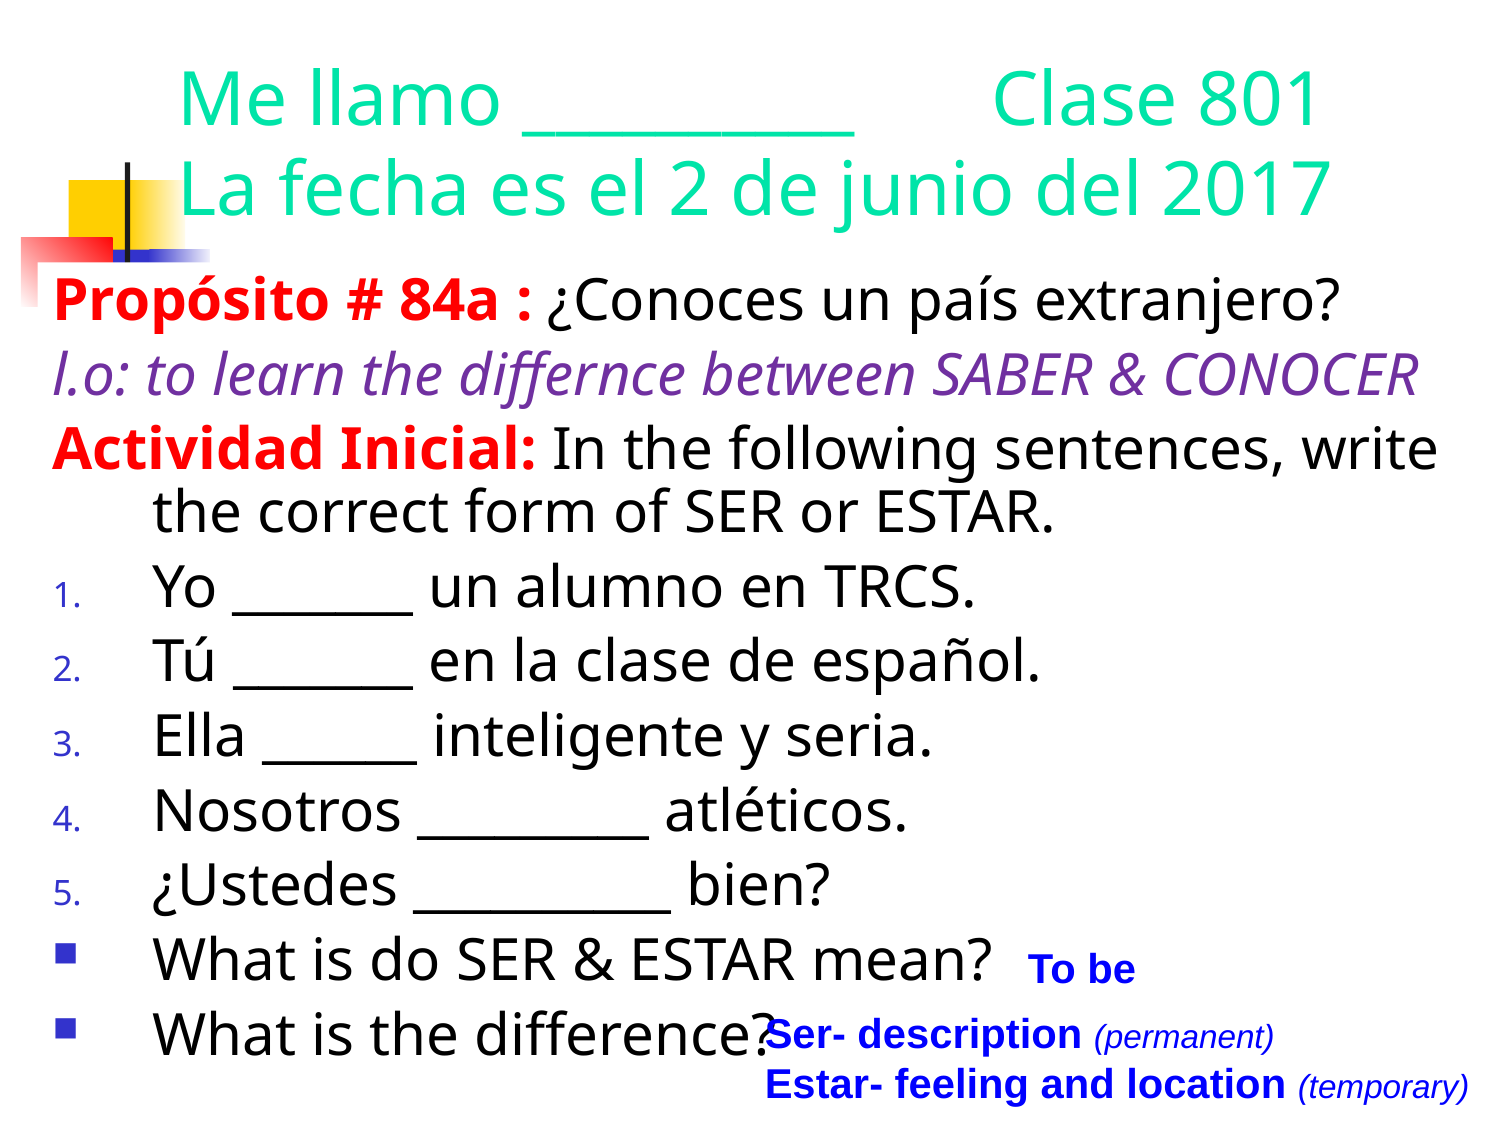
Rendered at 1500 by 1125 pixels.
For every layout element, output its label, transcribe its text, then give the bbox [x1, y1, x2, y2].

list Propósito # 84a : ¿Conoces un país extranjero? l.o: to learn the differnce between SABER & CONOCER Actividad Inicial: In the following sentences, write the correct form of SER or ESTAR. Yo _______ un alumno en TRCS. Tú _______ en la clase de español. Ella ______ inteligente y seria. Nosotros _________ atléticos. ¿Ustedes __________ bien? What is do SER & ESTAR mean? What is the difference? [37, 262, 1500, 1113]
text_box To be [1013, 934, 1152, 999]
text_box Ser- description (permanent) Estar- feeling and location (temporary) [749, 999, 1500, 1115]
title Me llamo __________ Clase 801 La fecha es el 2 de junio del 2017 [162, 37, 1500, 238]
